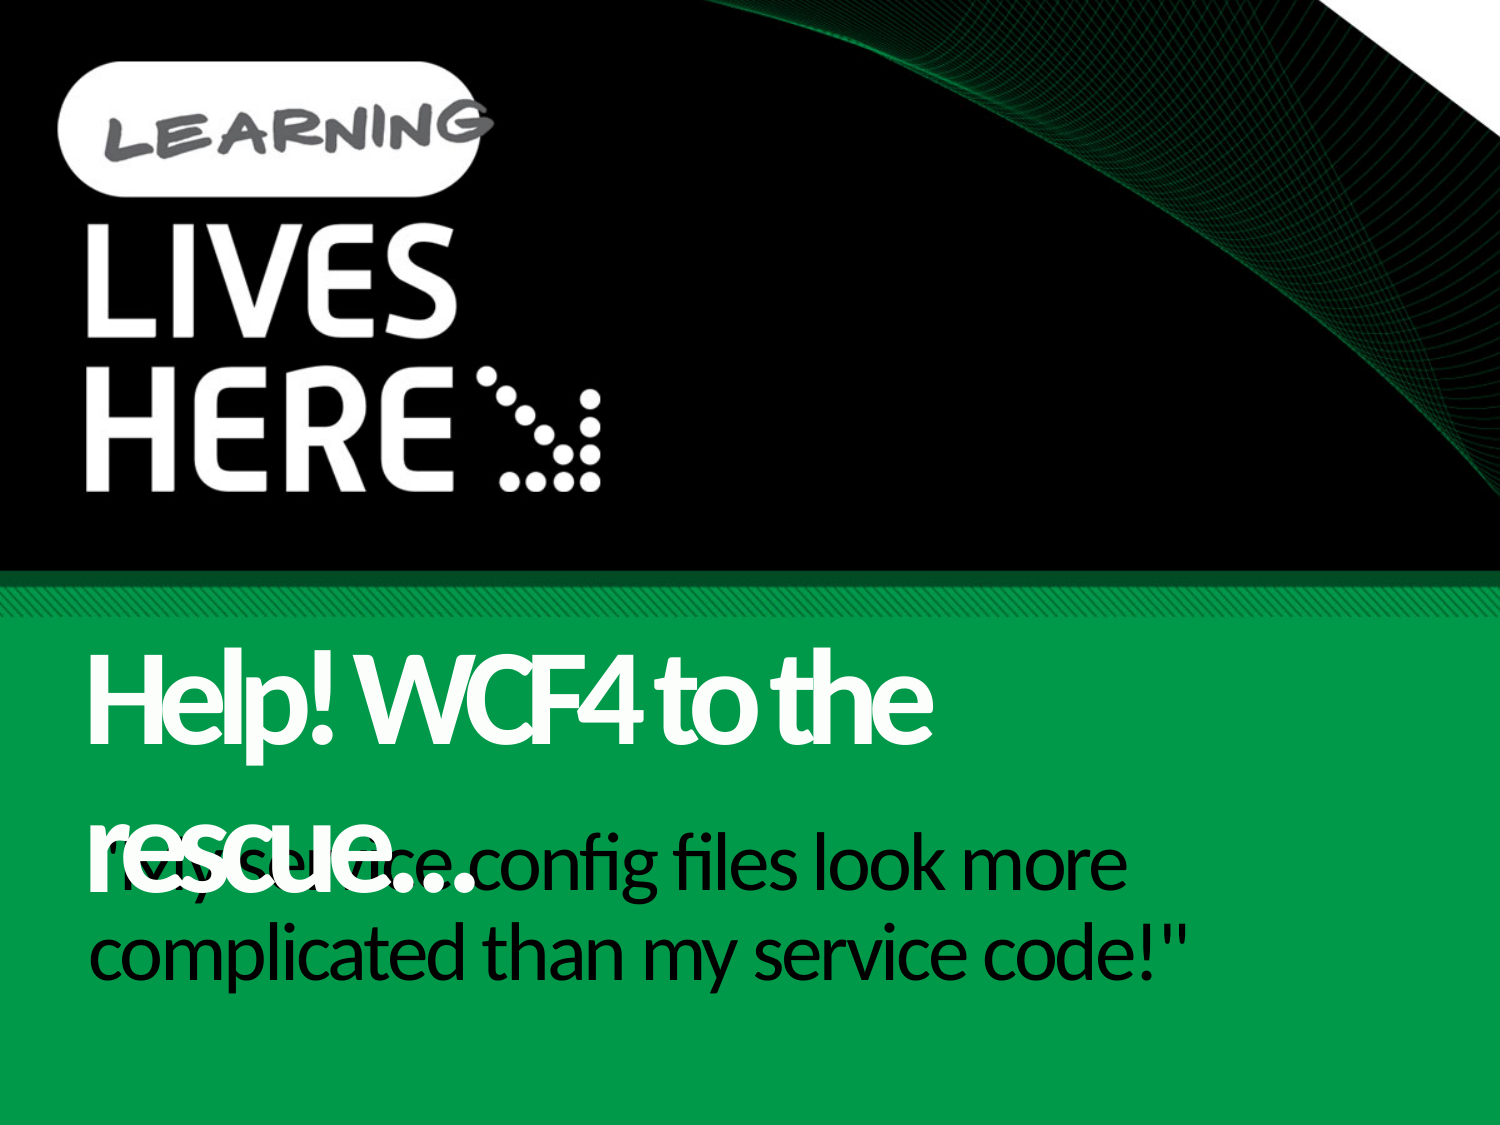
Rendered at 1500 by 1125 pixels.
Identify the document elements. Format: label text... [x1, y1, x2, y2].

title "My service config files look more complicated than my service code!" [88, 818, 1344, 943]
picture [0, 0, 1500, 1125]
list Help! WCF4 to the rescue… [83, 625, 1344, 800]
